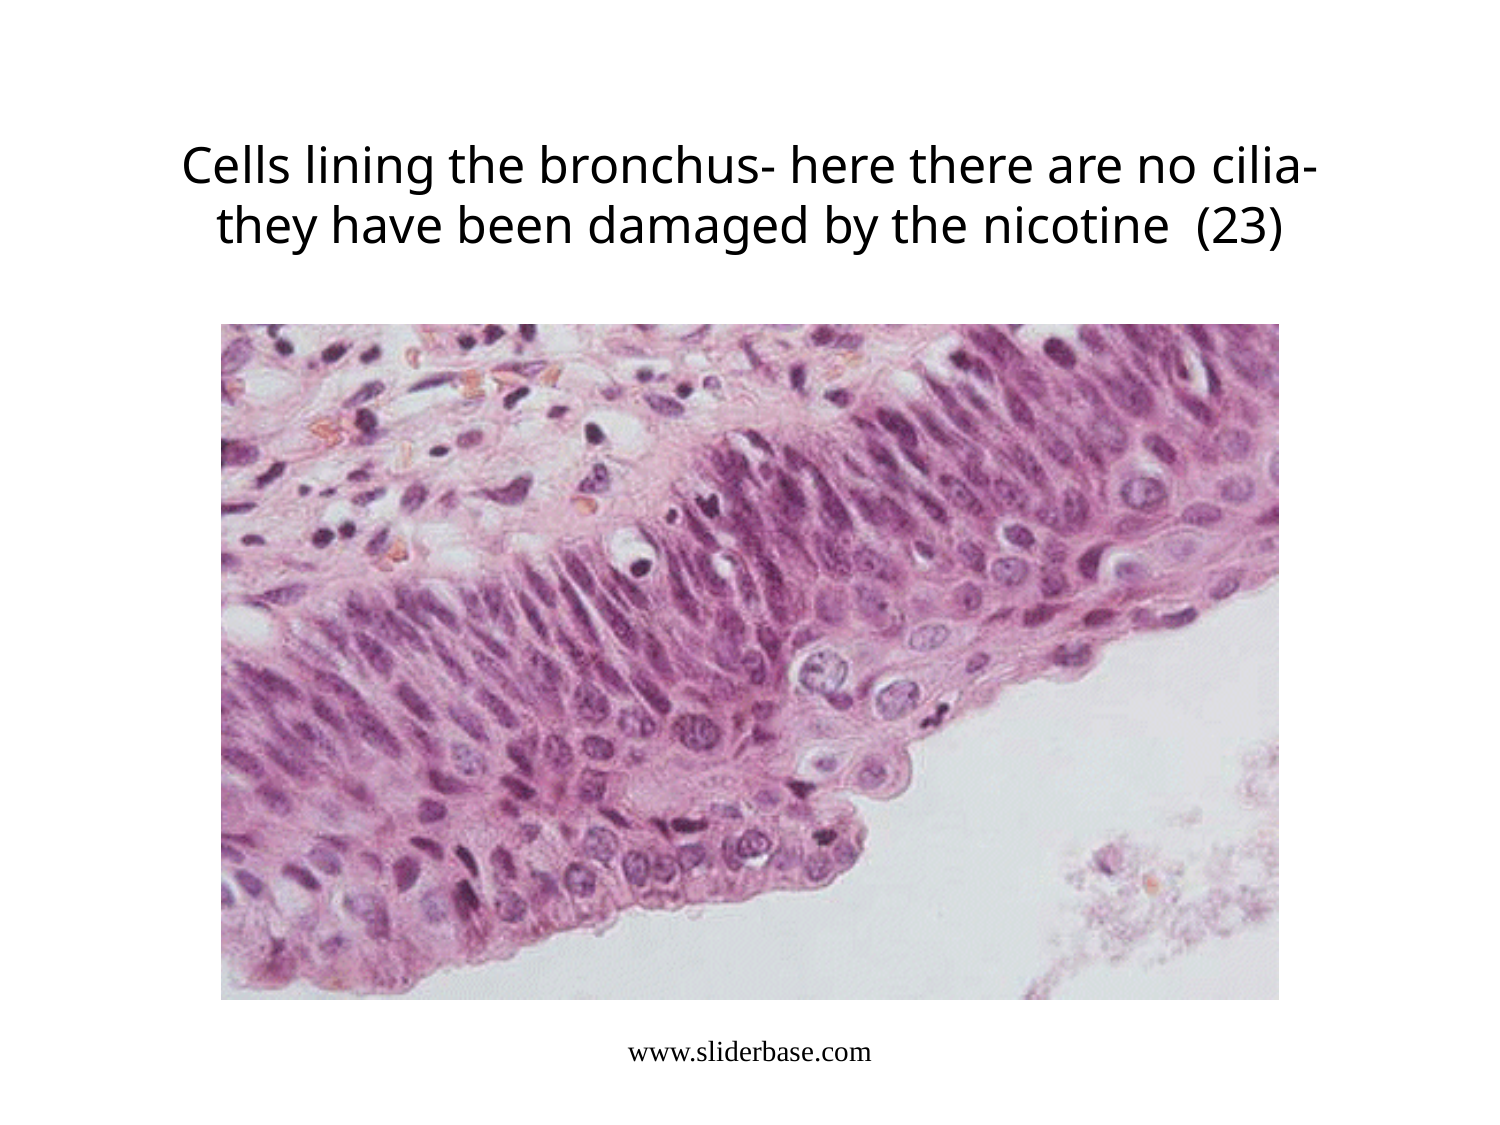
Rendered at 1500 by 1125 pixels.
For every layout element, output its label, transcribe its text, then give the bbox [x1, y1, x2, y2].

footer www.sliderbase.com [512, 1025, 988, 1100]
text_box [221, 324, 1279, 1001]
title Cells lining the bronchus- here there are no cilia- they have been damaged by the nicotine (23) [112, 99, 1388, 288]
